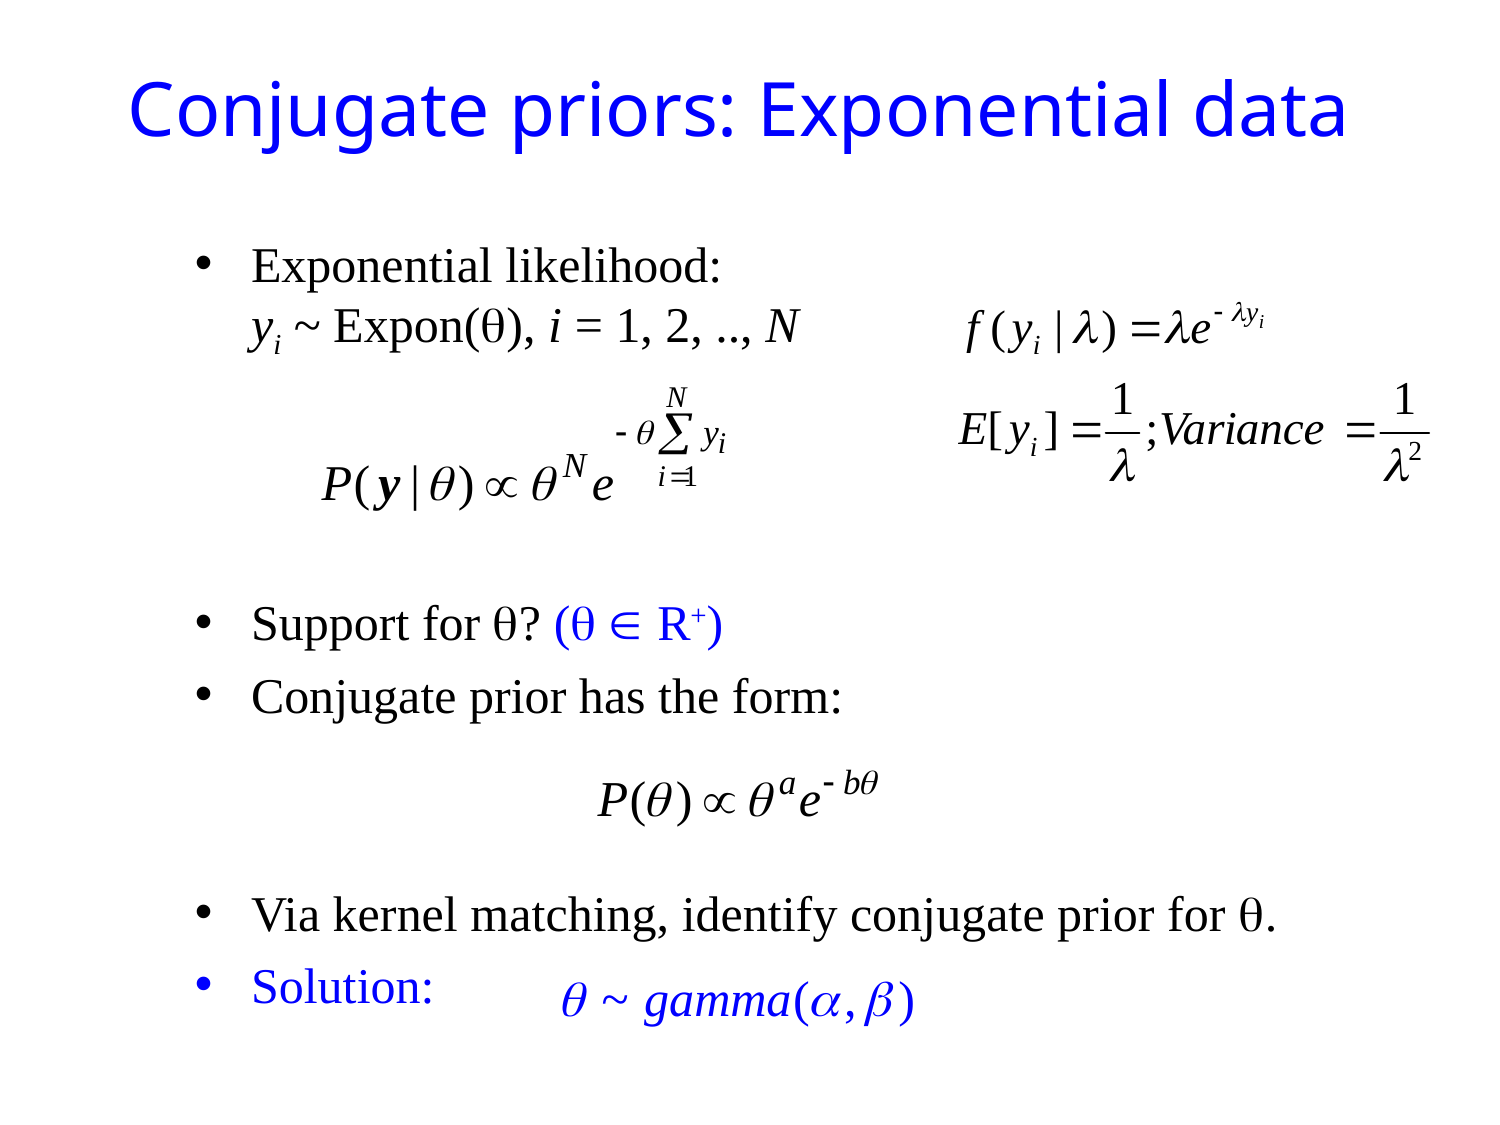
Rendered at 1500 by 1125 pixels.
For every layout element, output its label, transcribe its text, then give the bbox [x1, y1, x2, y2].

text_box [949, 291, 1438, 563]
list Exponential likelihood: yi ~ Expon(), i = 1, 2, .., N Support for ? (  R+) Conjugate prior has the form: Via kernel matching, identify conjugate prior for . Solution: [179, 224, 1299, 830]
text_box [554, 970, 924, 1038]
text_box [587, 757, 890, 838]
title Conjugate priors: Exponential data [64, 12, 1415, 200]
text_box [312, 374, 740, 522]
